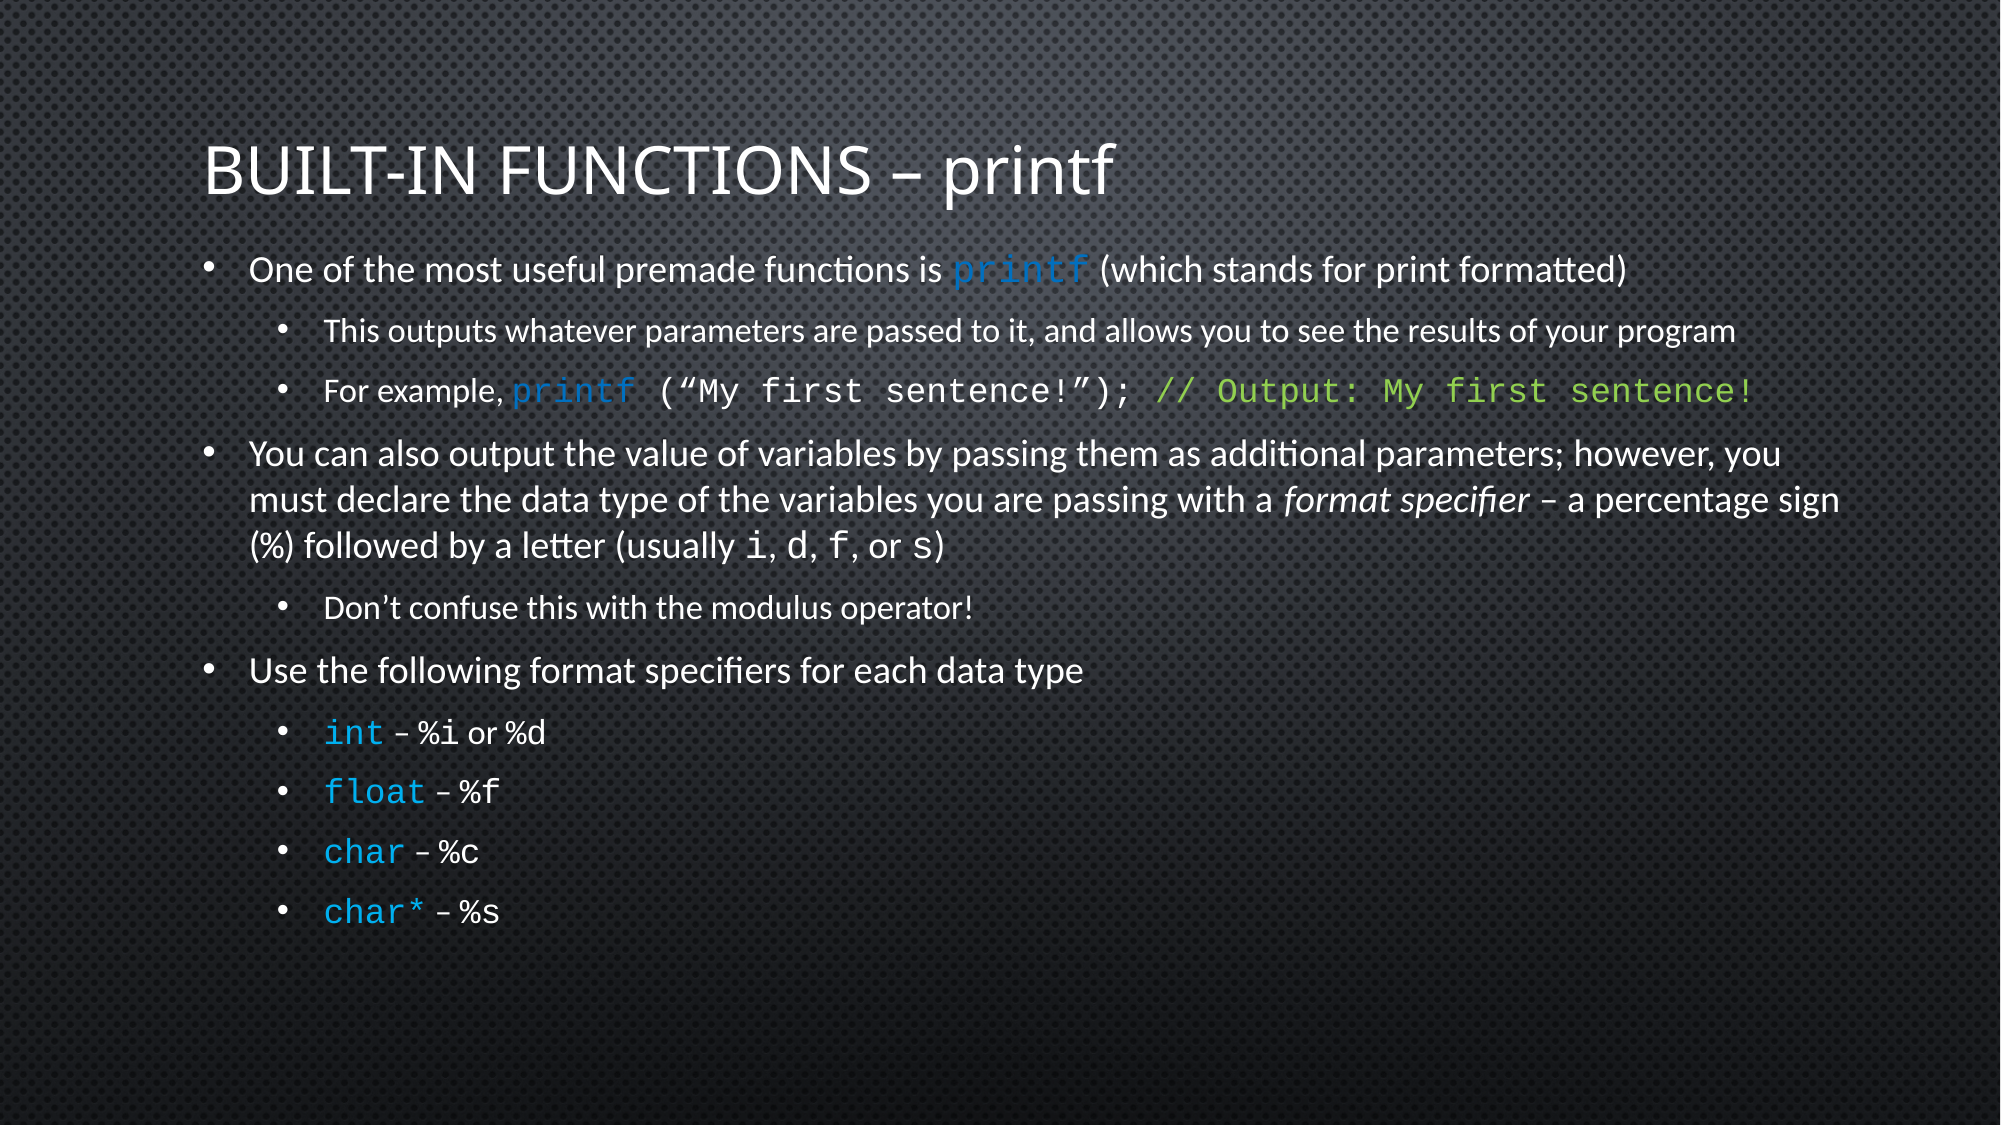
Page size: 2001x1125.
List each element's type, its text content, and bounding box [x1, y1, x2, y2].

list One of the most useful premade functions is printf (which stands for print formatted) This outputs whatever parameters are passed to it, and allows you to see the results of your program For example, printf (“My first sentence!”); // Output: My first sentence! You can also output the value of variables by passing them as additional parameters; however, you must declare the data type of the variables you are passing with a format specifier – a percentage sign (%) followed by a letter (usually i, d, f, or s) Don’t confuse this with the modulus operator! Use the following format specifiers for each data type int – %i or %d float – %f char – %c char* – %s [187, 236, 1881, 950]
title BUILT-IN FUNCTIONS – printf [187, 99, 1813, 236]
